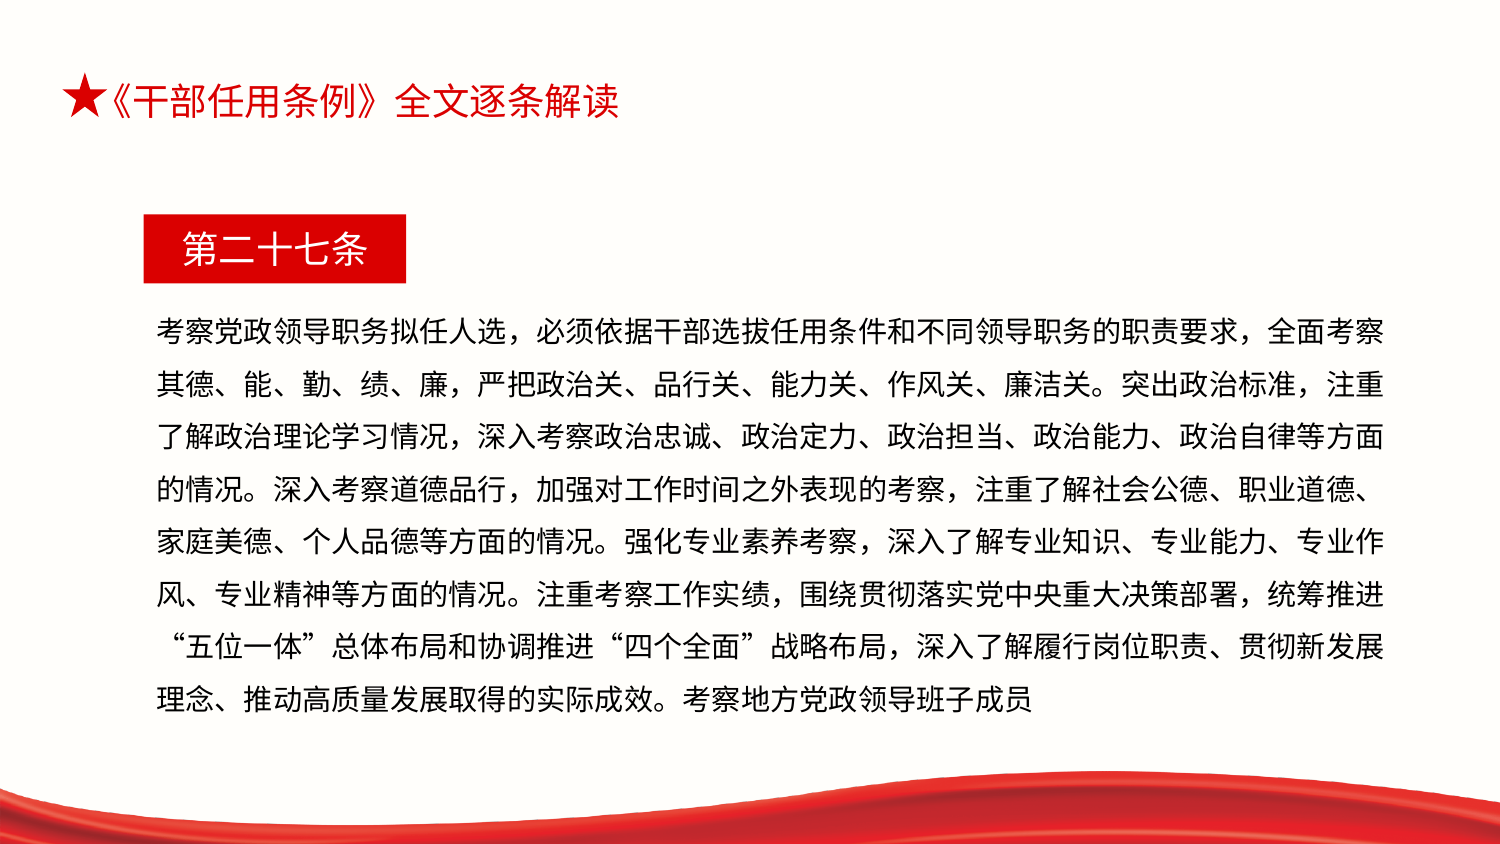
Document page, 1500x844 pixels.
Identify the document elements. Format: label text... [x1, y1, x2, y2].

picture [0, 771, 1500, 844]
text_box 第二十七条 [143, 214, 407, 284]
text_box 考察党政领导职务拟任人选，必须依据干部选拔任用条件和不同领导职务的职责要求，全面考察其德、能、勤、绩、廉，严把政治关、品行关、能力关、作风关、廉洁关。突出政治标准，注重了解政治理论学习情况，深入考察政治忠诚、政治定力、政治担当、政治能力、政治自律等方面的情况。深入考察道德品行，加强对工作时间之外表现的考察，注重了解社会公德、职业道德、家庭美德、个人品德等方面的情况。强化专业素养考察，深入了解专业知识、专业能力、专业作风、专业精神等方面的情况。注重考察工作实绩，围绕贯彻落实党中央重大决策部署，统筹推进“五位一体”总体布局和协调推进“四个全面”战略布局，深入了解履行岗位职责、贯彻新发展理念、推动高质量发展取得的实际成效。考察地方党政领导班子成员 [141, 288, 1413, 724]
